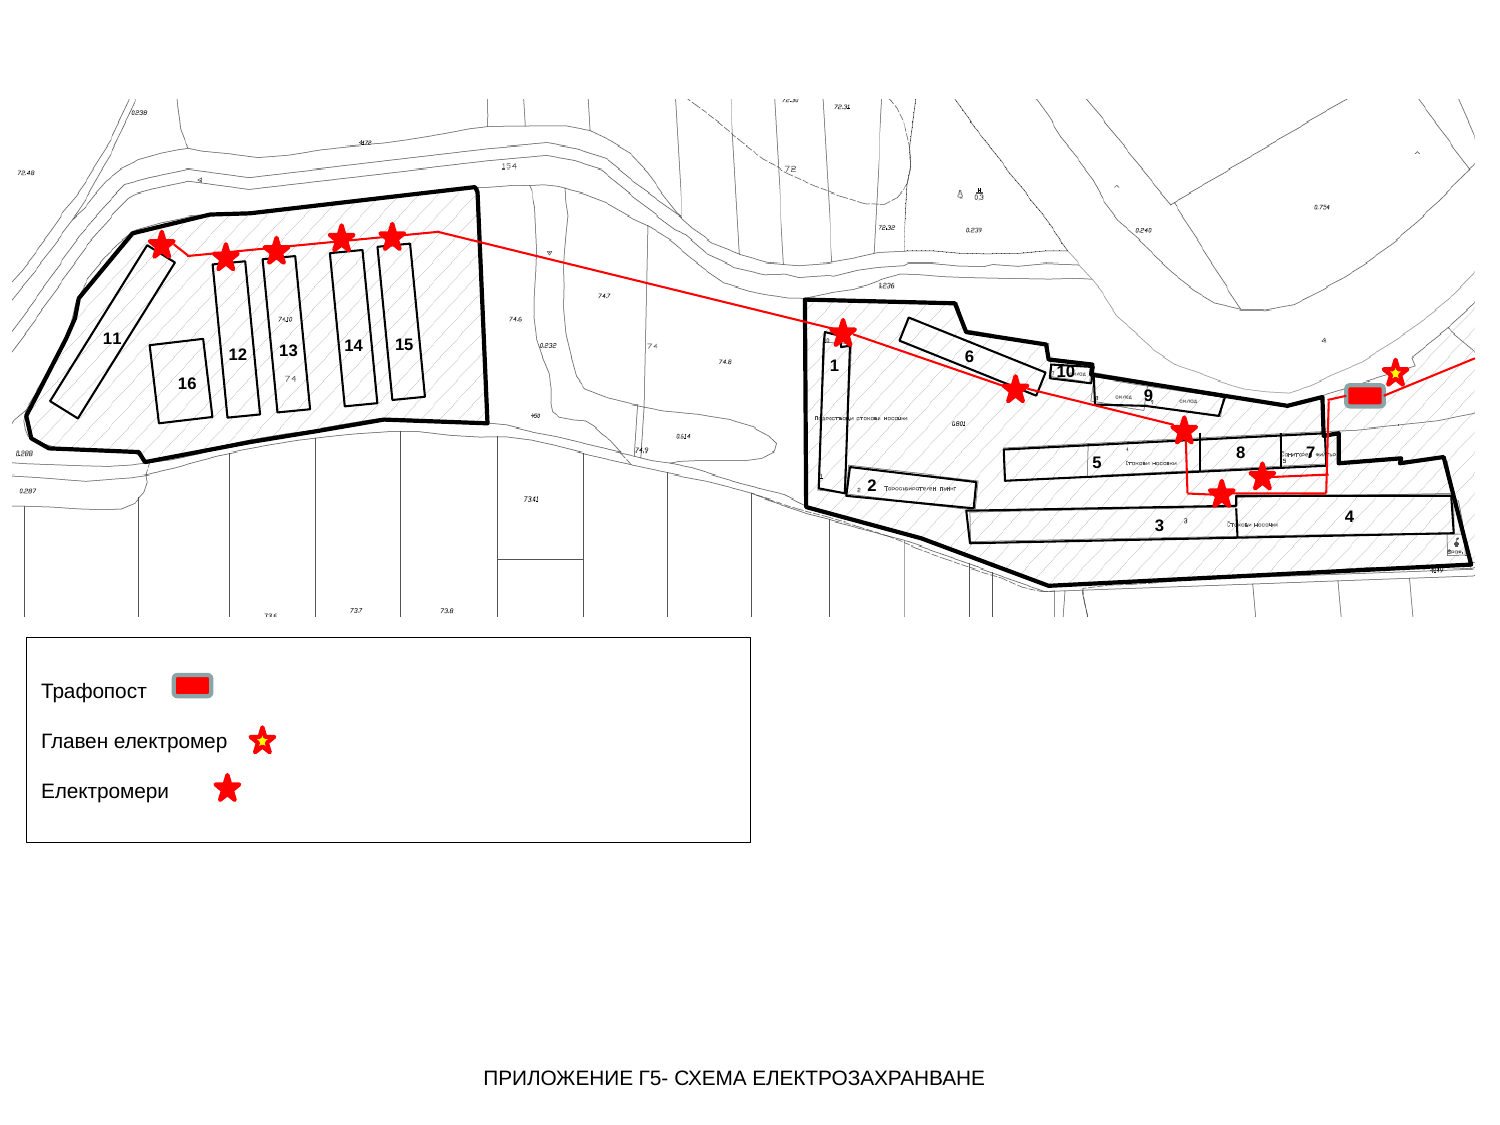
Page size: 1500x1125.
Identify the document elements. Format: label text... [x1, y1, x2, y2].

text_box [1325, 484, 1329, 494]
picture [12, 99, 1476, 617]
text_box [248, 725, 277, 755]
text_box [213, 772, 242, 802]
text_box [437, 231, 835, 330]
text_box [171, 672, 214, 699]
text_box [186, 231, 440, 257]
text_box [1383, 358, 1476, 397]
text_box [852, 334, 1004, 387]
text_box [1262, 474, 1329, 478]
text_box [1022, 401, 1174, 426]
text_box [1327, 395, 1347, 401]
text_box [1325, 401, 1329, 473]
text_box ПРИЛОЖЕНИЕ Г5- СХЕМА ЕЛЕКТРОЗАХРАНВАНЕ [423, 1057, 1050, 1097]
text_box Трафопост Главен електромер Електромери [24, 635, 753, 844]
